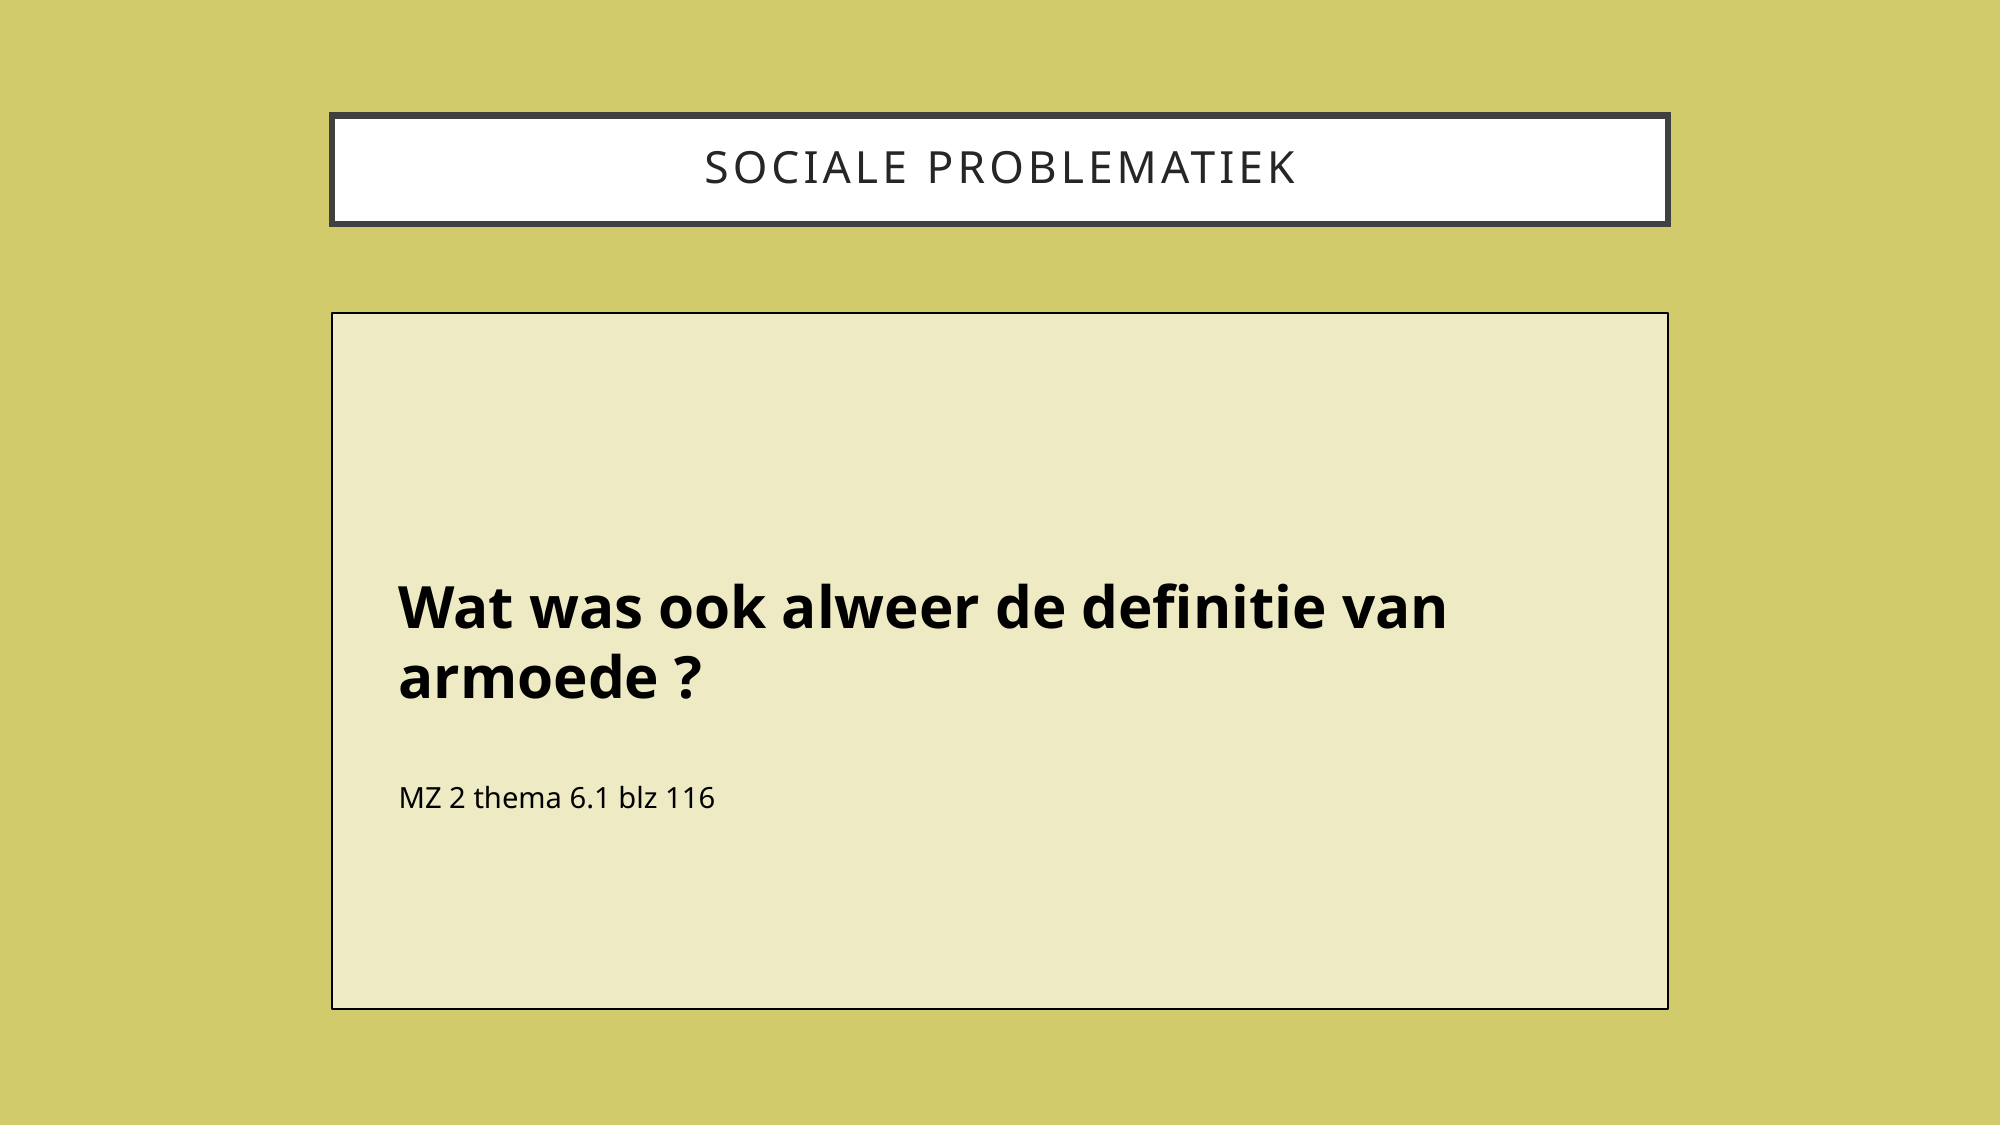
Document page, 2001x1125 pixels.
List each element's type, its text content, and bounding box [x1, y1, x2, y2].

text_box Wat was ook alweer de definitie van armoede ? MZ 2 thema 6.1 blz 116 [383, 562, 1617, 823]
title Sociale problematiek [329, 112, 1671, 227]
text_box [331, 312, 1669, 1010]
